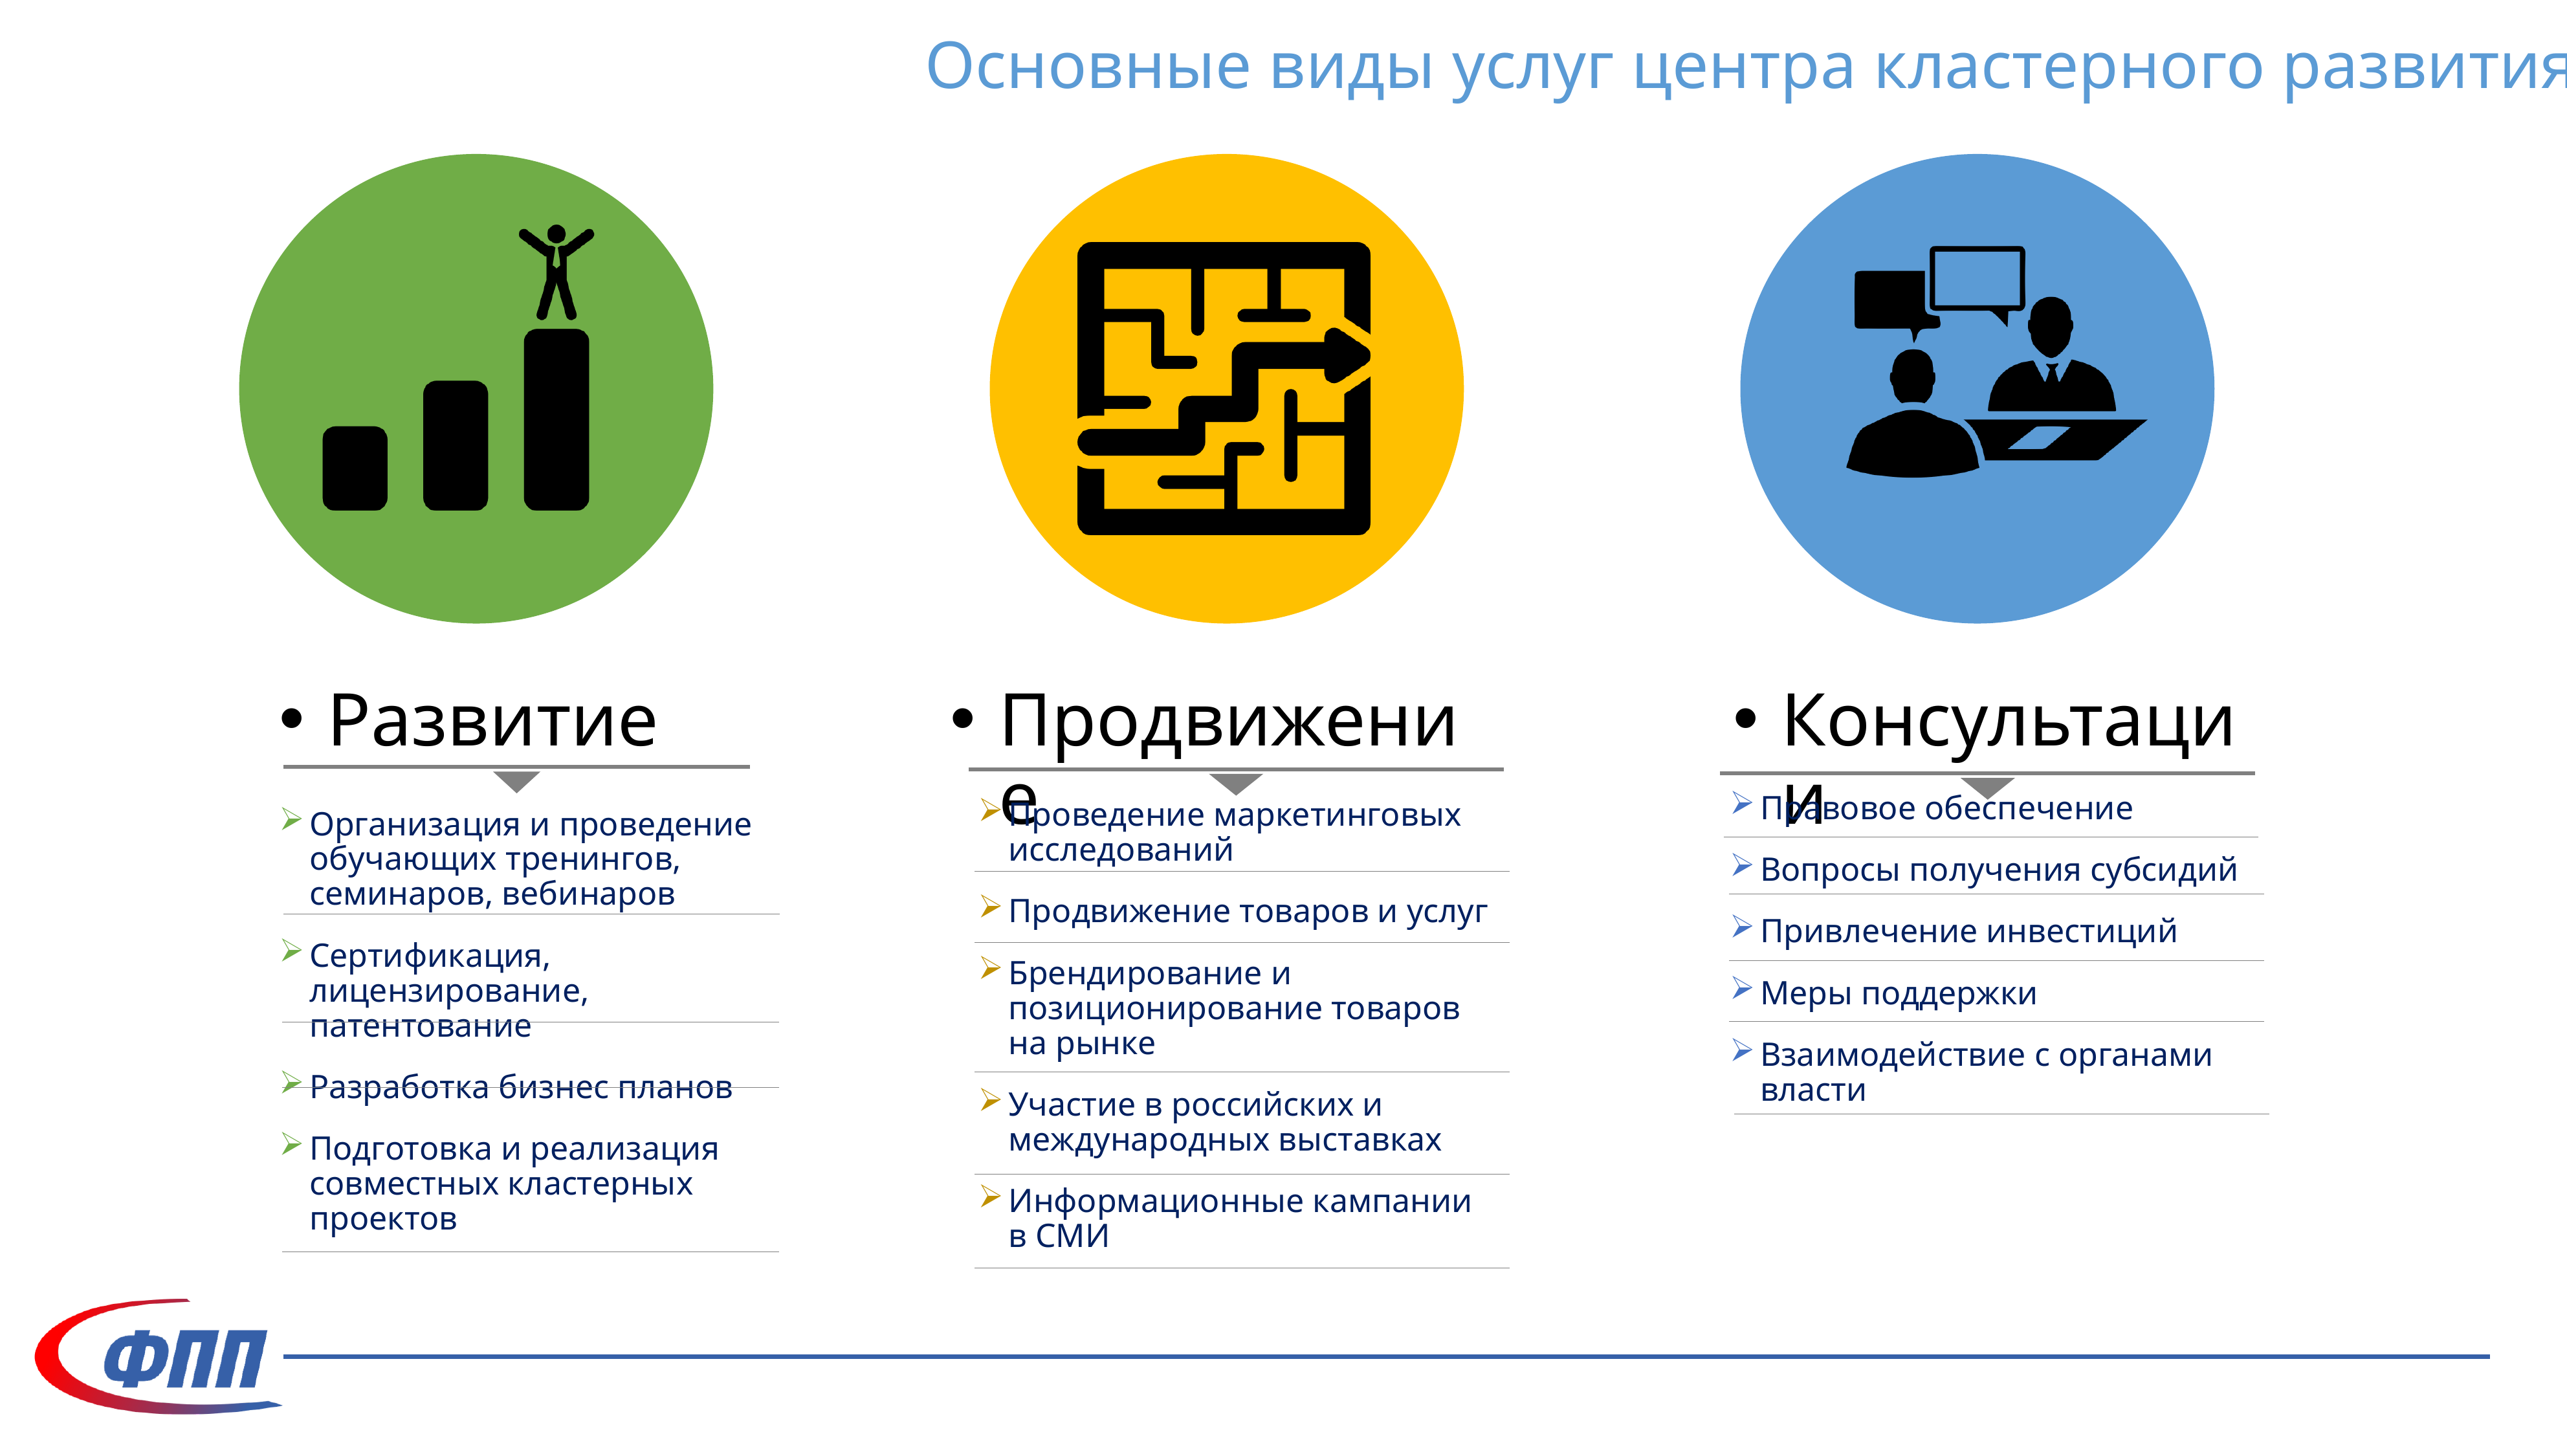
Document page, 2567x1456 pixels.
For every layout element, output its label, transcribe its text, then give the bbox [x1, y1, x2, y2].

text_box Организация и проведение обучающих тренингов, семинаров, вебинаров Сертификация, лицензирование, патентование Разработка бизнес планов Подготовка и реализация совместных кластерных проектов [269, 802, 826, 1294]
text_box [1825, 153, 2130, 208]
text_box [968, 769, 1504, 796]
text_box Продвижение [941, 678, 1493, 740]
text_box Основные виды услуг центра кластерного развития [915, 19, 2567, 106]
picture [1816, 208, 2177, 569]
text_box Консультации [1723, 678, 2270, 740]
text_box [1720, 773, 2256, 800]
text_box [195, 112, 787, 1255]
text_box Правовое обеспечение Вопросы получения субсидий Привлечение инвестиций Меры поддержки Взаимодействие с органами власти [1720, 800, 2256, 1299]
picture [1077, 242, 1371, 535]
text_box [1740, 216, 1816, 561]
text_box Проведение маркетинговых исследований Продвижение товаров и услуг Брендирование и позиционирование товаров на рынке Участие в российских и международных выставках Информационные кампании в СМИ [968, 796, 1504, 1175]
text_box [283, 767, 751, 794]
picture [315, 225, 601, 511]
text_box [1825, 569, 2130, 624]
text_box [2177, 261, 2215, 516]
text_box [989, 153, 1464, 624]
picture [34, 1299, 283, 1415]
text_box [239, 153, 714, 624]
text_box Развитие [269, 678, 714, 740]
